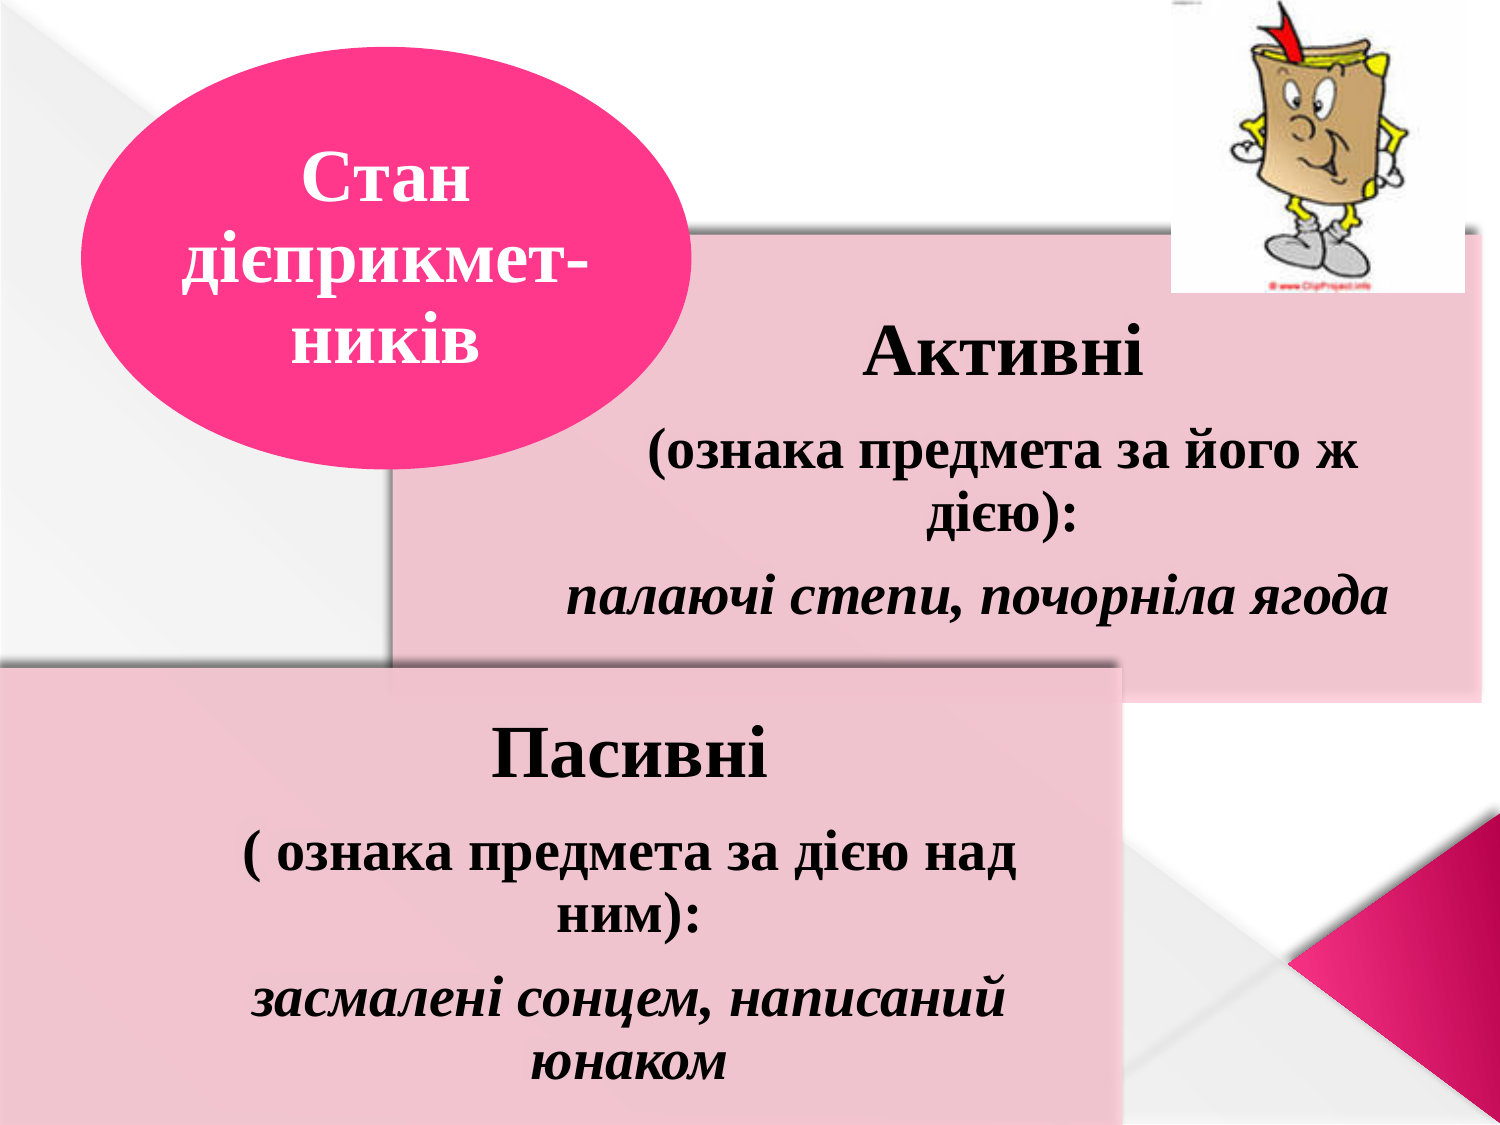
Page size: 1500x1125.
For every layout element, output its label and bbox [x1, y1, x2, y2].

text_box [0, 46, 1500, 1125]
picture [1171, 0, 1466, 294]
